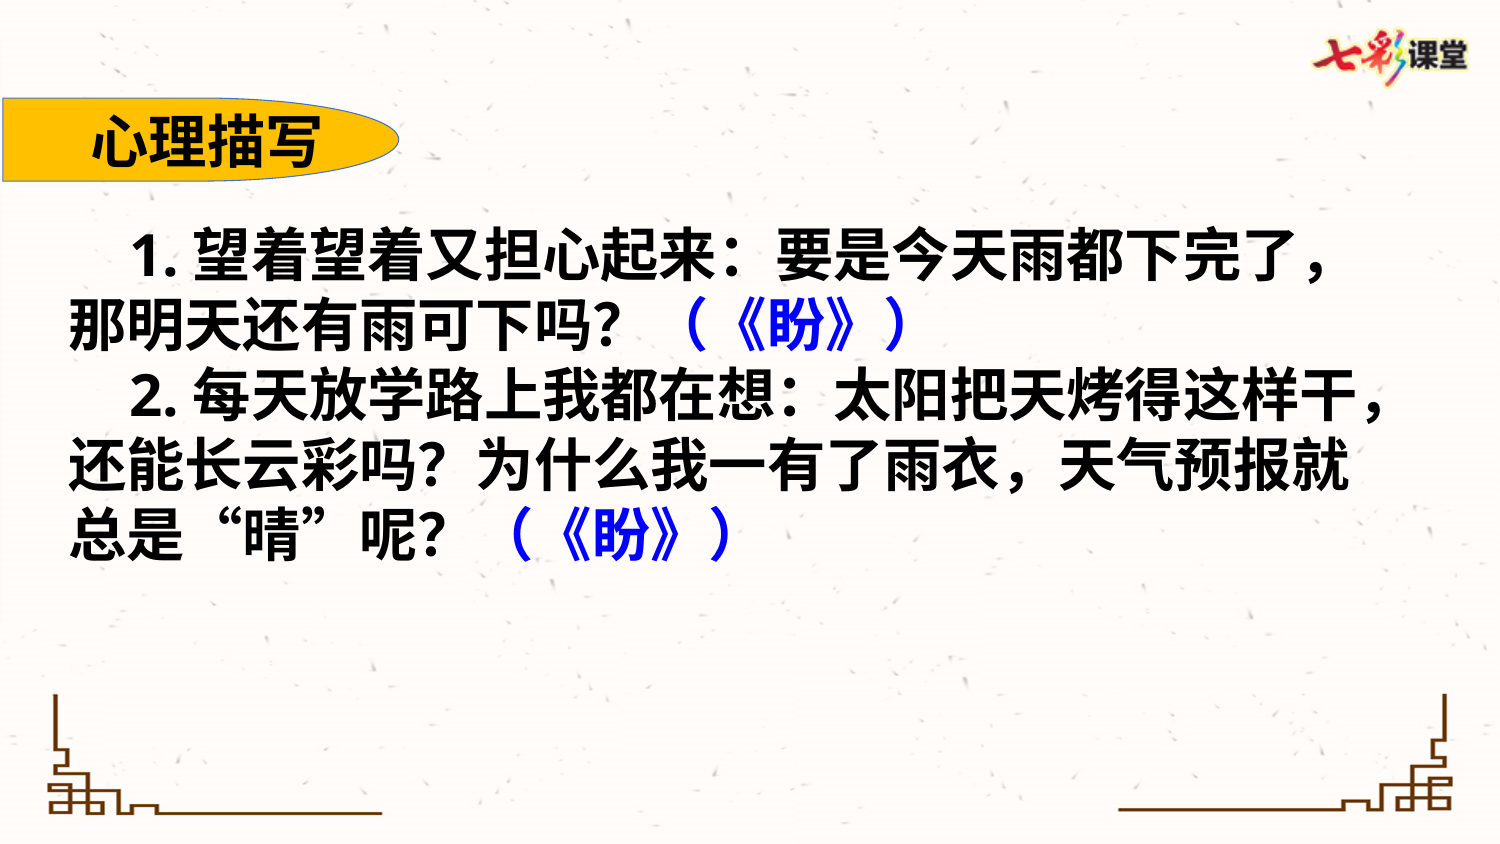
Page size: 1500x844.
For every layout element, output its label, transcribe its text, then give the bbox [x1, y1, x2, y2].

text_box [0, 98, 428, 182]
picture [0, 0, 1500, 844]
text_box 1.望着望着又担心起来：要是今天雨都下完了，那明天还有雨可下吗？（《盼》） 2.每天放学路上我都在想：太阳把天烤得这样干，还能长云彩吗？为什么我一有了雨衣，天气预报就总是“晴”呢？（《盼》） [53, 210, 1412, 576]
